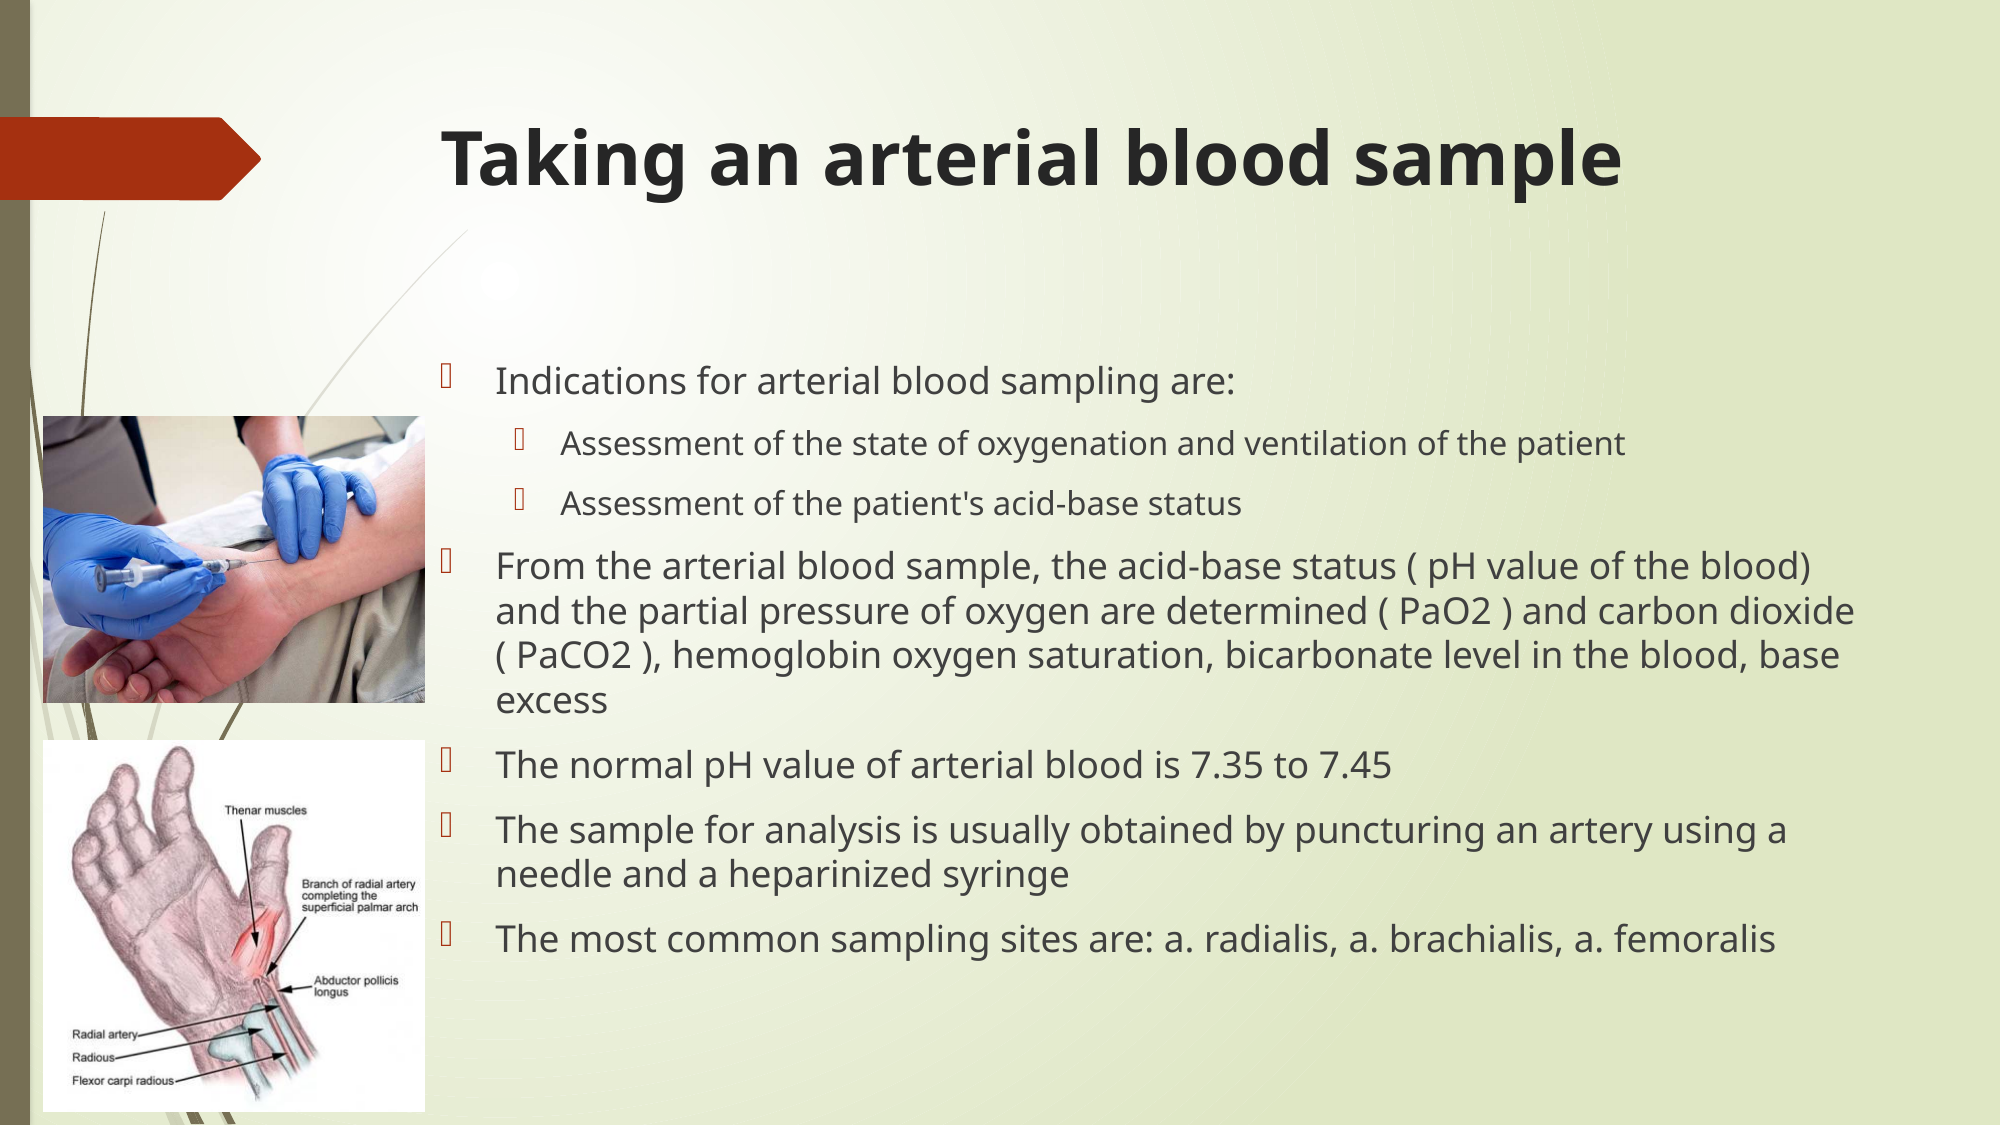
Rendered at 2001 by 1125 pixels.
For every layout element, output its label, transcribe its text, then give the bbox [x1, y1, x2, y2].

list Indications for arterial blood sampling are: Assessment of the state of oxygenation and ventilation of the patient Assessment of the patient's acid-base status From the arterial blood sample, the acid-base status ( pH value of the blood) and the partial pressure of oxygen are determined ( PaO2 ) and carbon dioxide ( PaCO2 ), hemoglobin oxygen saturation, bicarbonate level in the blood, base excess The normal pH value of arterial blood is 7.35 to 7.45 The sample for analysis is usually obtained by puncturing an artery using a needle and a heparinized syringe The most common sampling sites are: a. radialis, a. brachialis, a. femoralis [424, 350, 1888, 970]
title Taking an arterial blood sample [425, 102, 1888, 313]
picture [43, 416, 425, 703]
picture [43, 740, 425, 1112]
